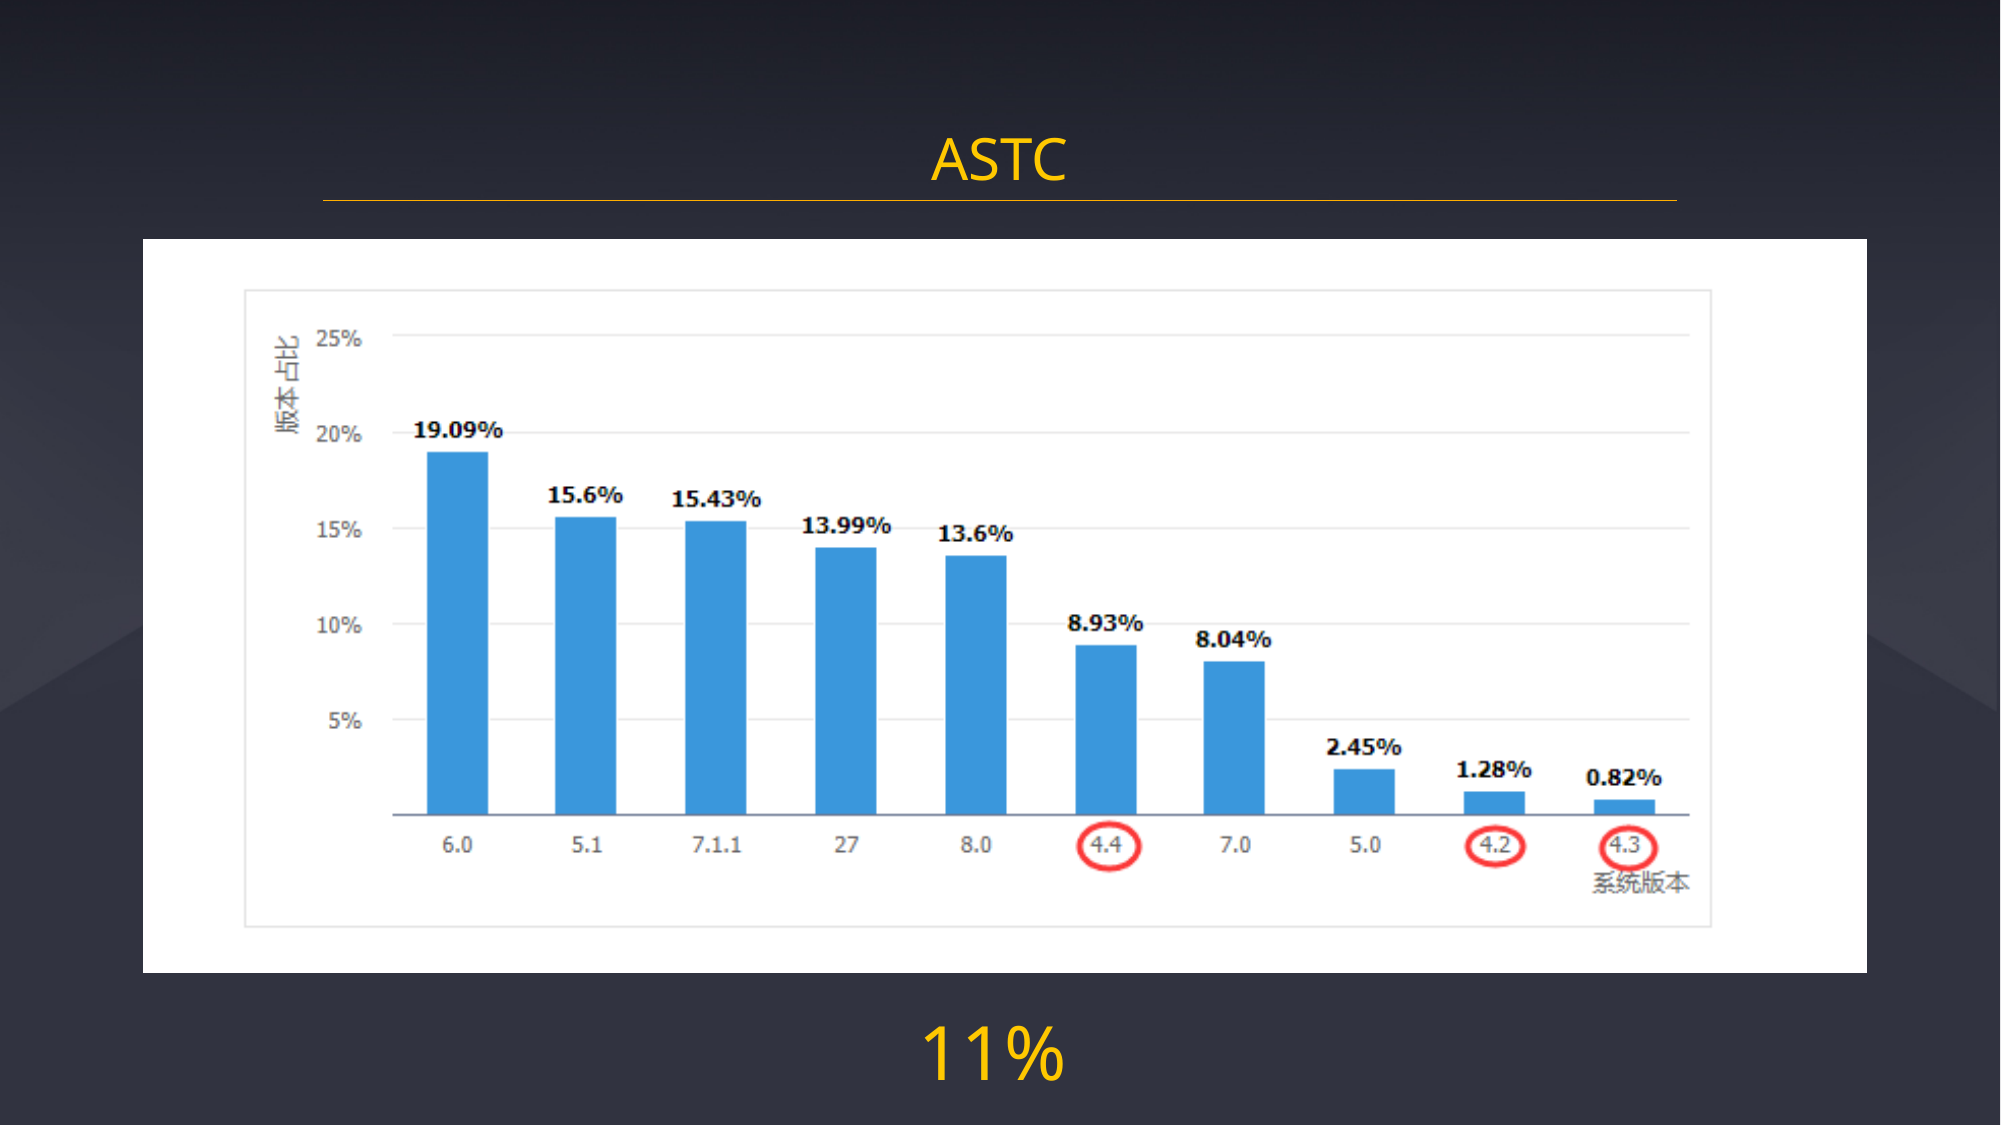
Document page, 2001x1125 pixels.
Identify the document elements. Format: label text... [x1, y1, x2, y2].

text_box 11% [910, 997, 1137, 1103]
text_box ASTC [363, 114, 1637, 200]
picture [0, 0, 2001, 1125]
